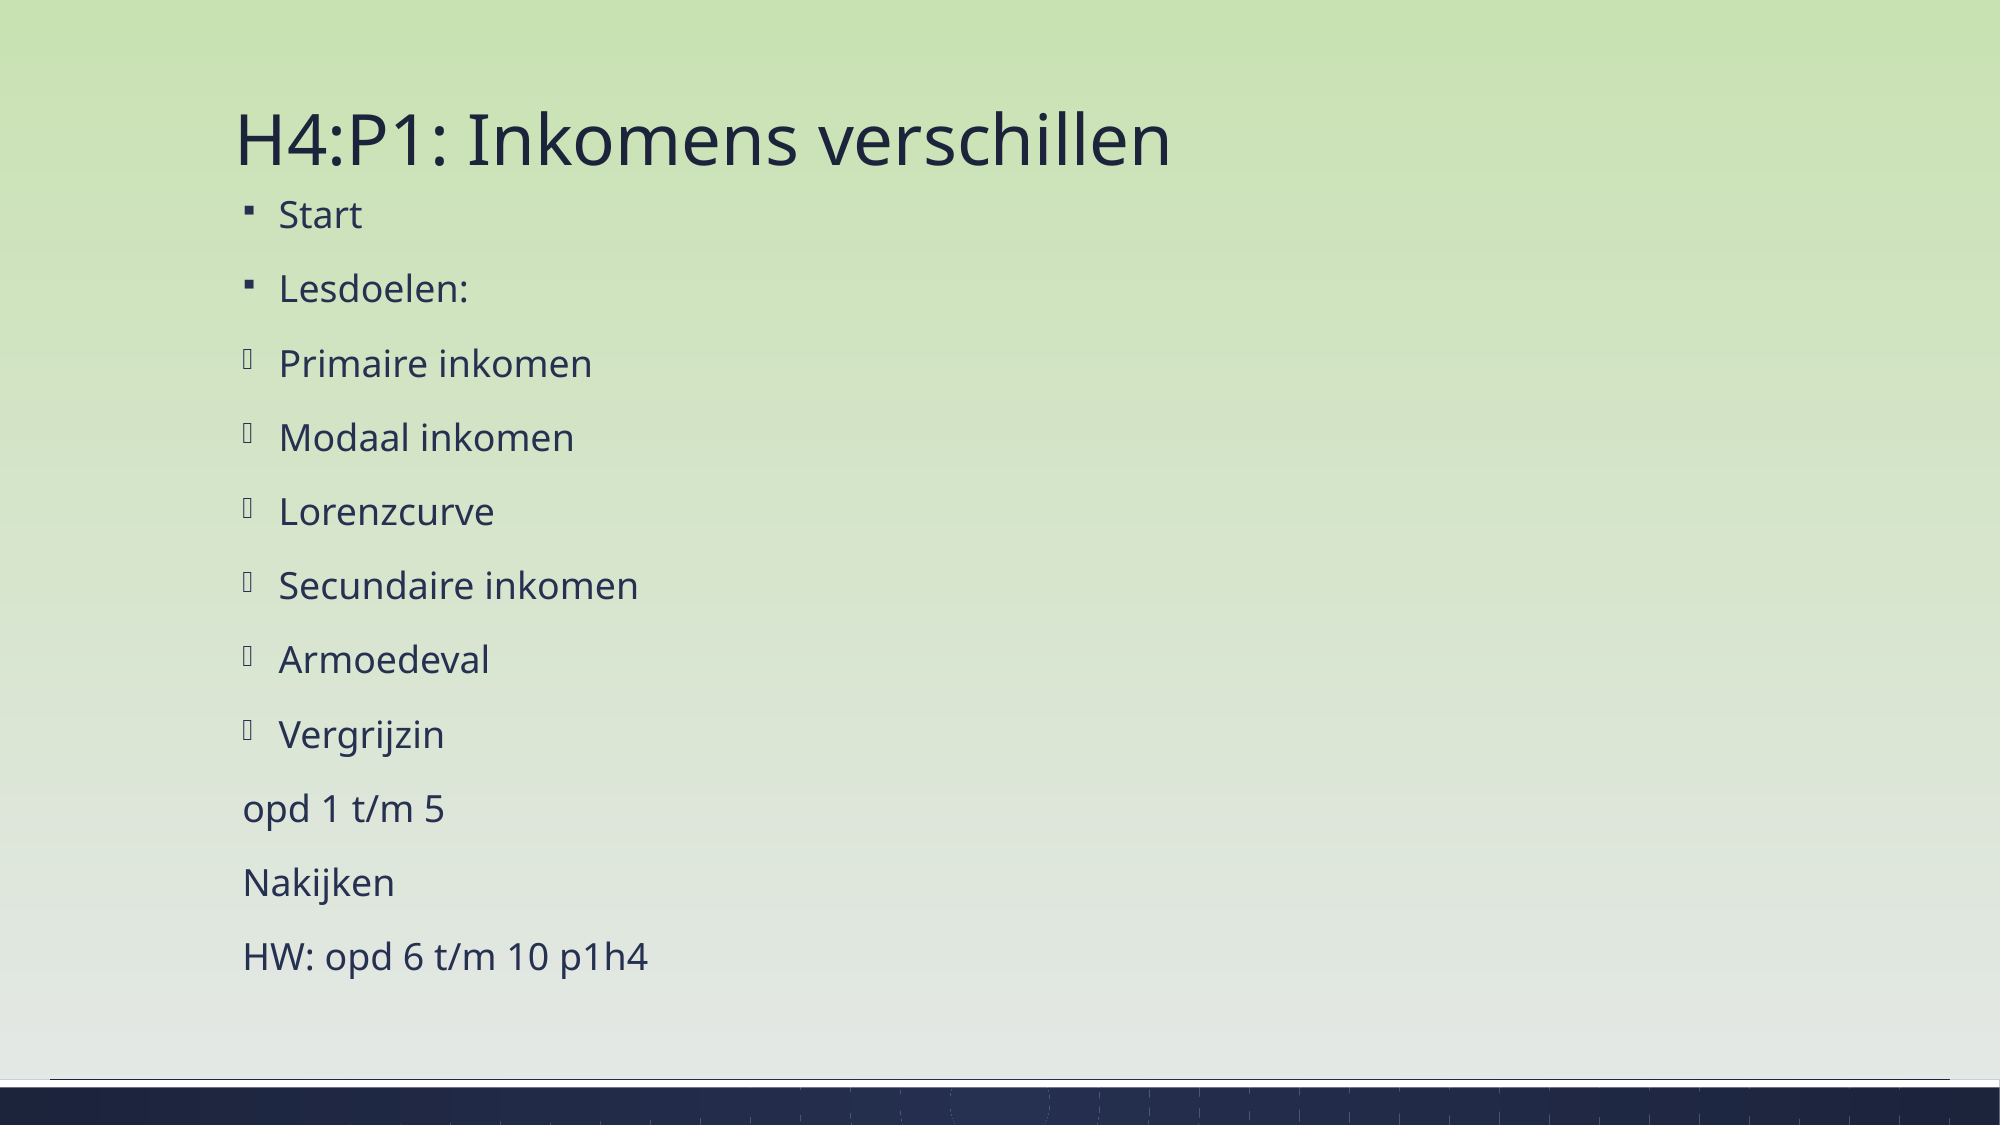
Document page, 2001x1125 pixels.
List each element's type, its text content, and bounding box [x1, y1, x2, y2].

list Start Lesdoelen: Primaire inkomen Modaal inkomen Lorenzcurve Secundaire inkomen Armoedeval Vergrijzin opd 1 t/m 5 Nakijken HW: opd 6 t/m 10 p1h4 [219, 188, 1780, 989]
title H4:P1: Inkomens verschillen [219, 76, 1780, 188]
